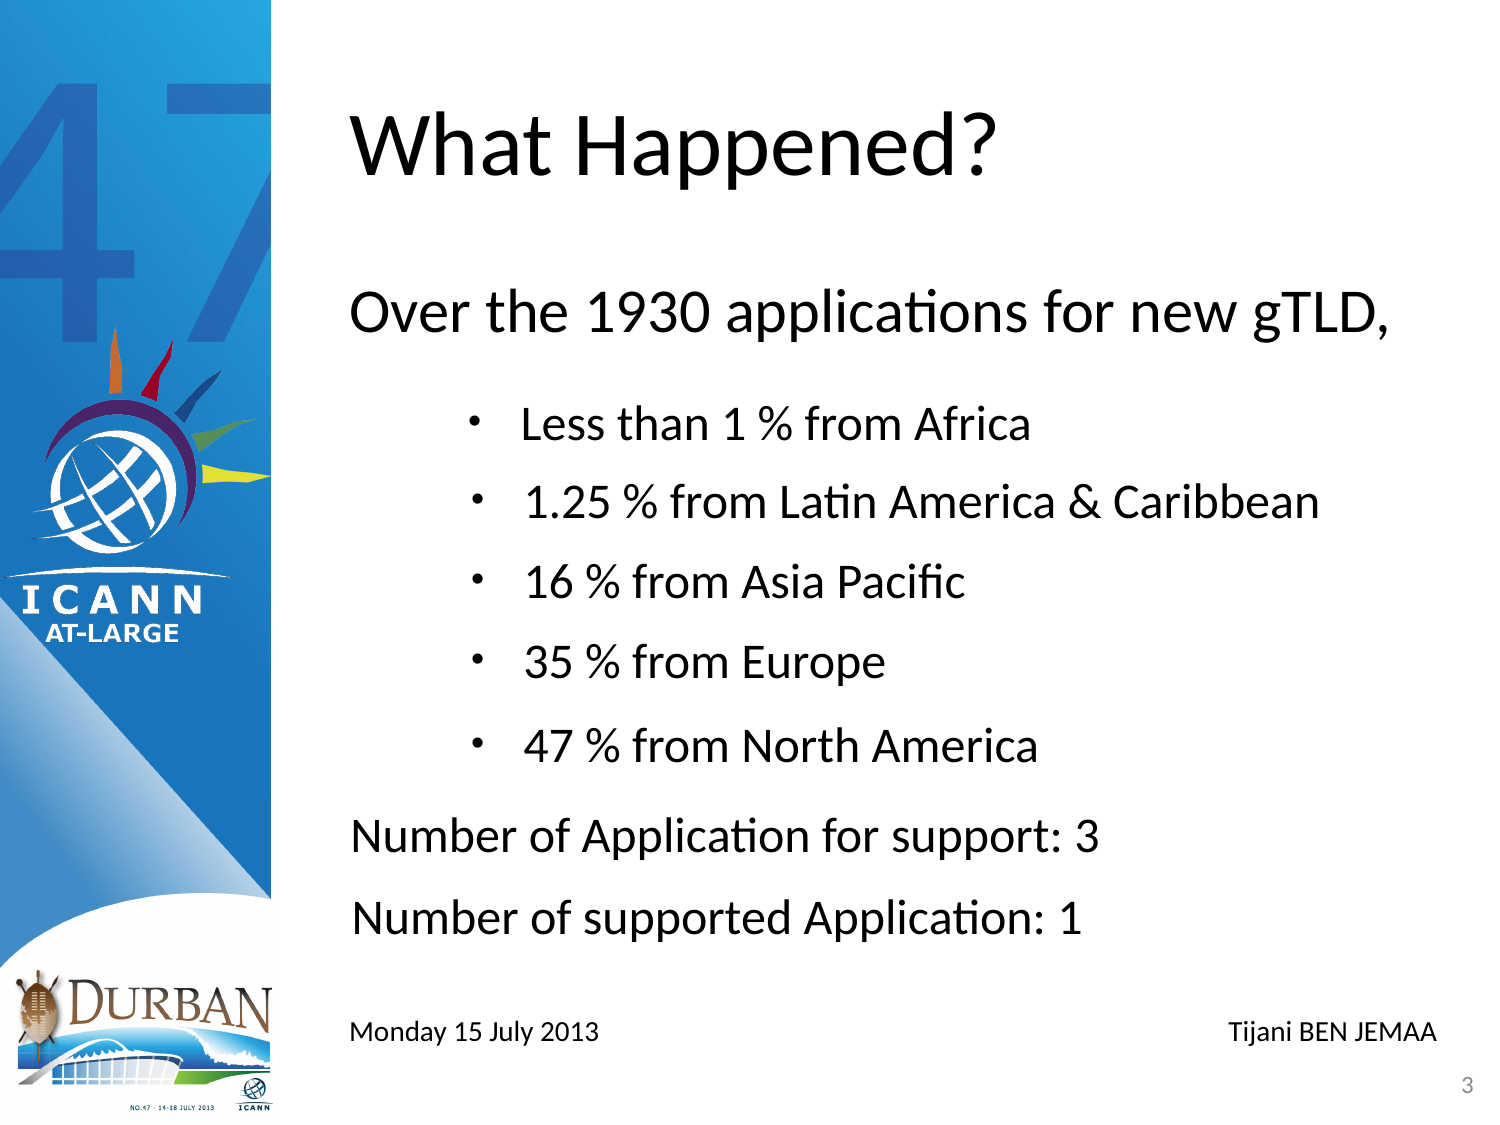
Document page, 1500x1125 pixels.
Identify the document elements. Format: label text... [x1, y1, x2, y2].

text_box Number of Application for support: 3 [335, 795, 1427, 881]
text_box 47 % from North America [456, 705, 1450, 780]
title What Happened? [334, 44, 1426, 233]
text_box 1.25 % from Latin America & Caribbean [456, 461, 1450, 536]
slide_number 3 [1138, 1053, 1489, 1114]
text_box Less than 1 % from Africa [453, 383, 1448, 459]
list Over the 1930 applications for new gTLD, [334, 262, 1426, 348]
text_box Number of supported Application: 1 [336, 876, 1428, 962]
picture [0, 0, 276, 1125]
text_box Monday 15 July 2013 Tijani BEN JEMAA [334, 1004, 1463, 1055]
text_box 16 % from Asia Pacific [456, 541, 1450, 617]
text_box 35 % from Europe [456, 621, 1450, 697]
